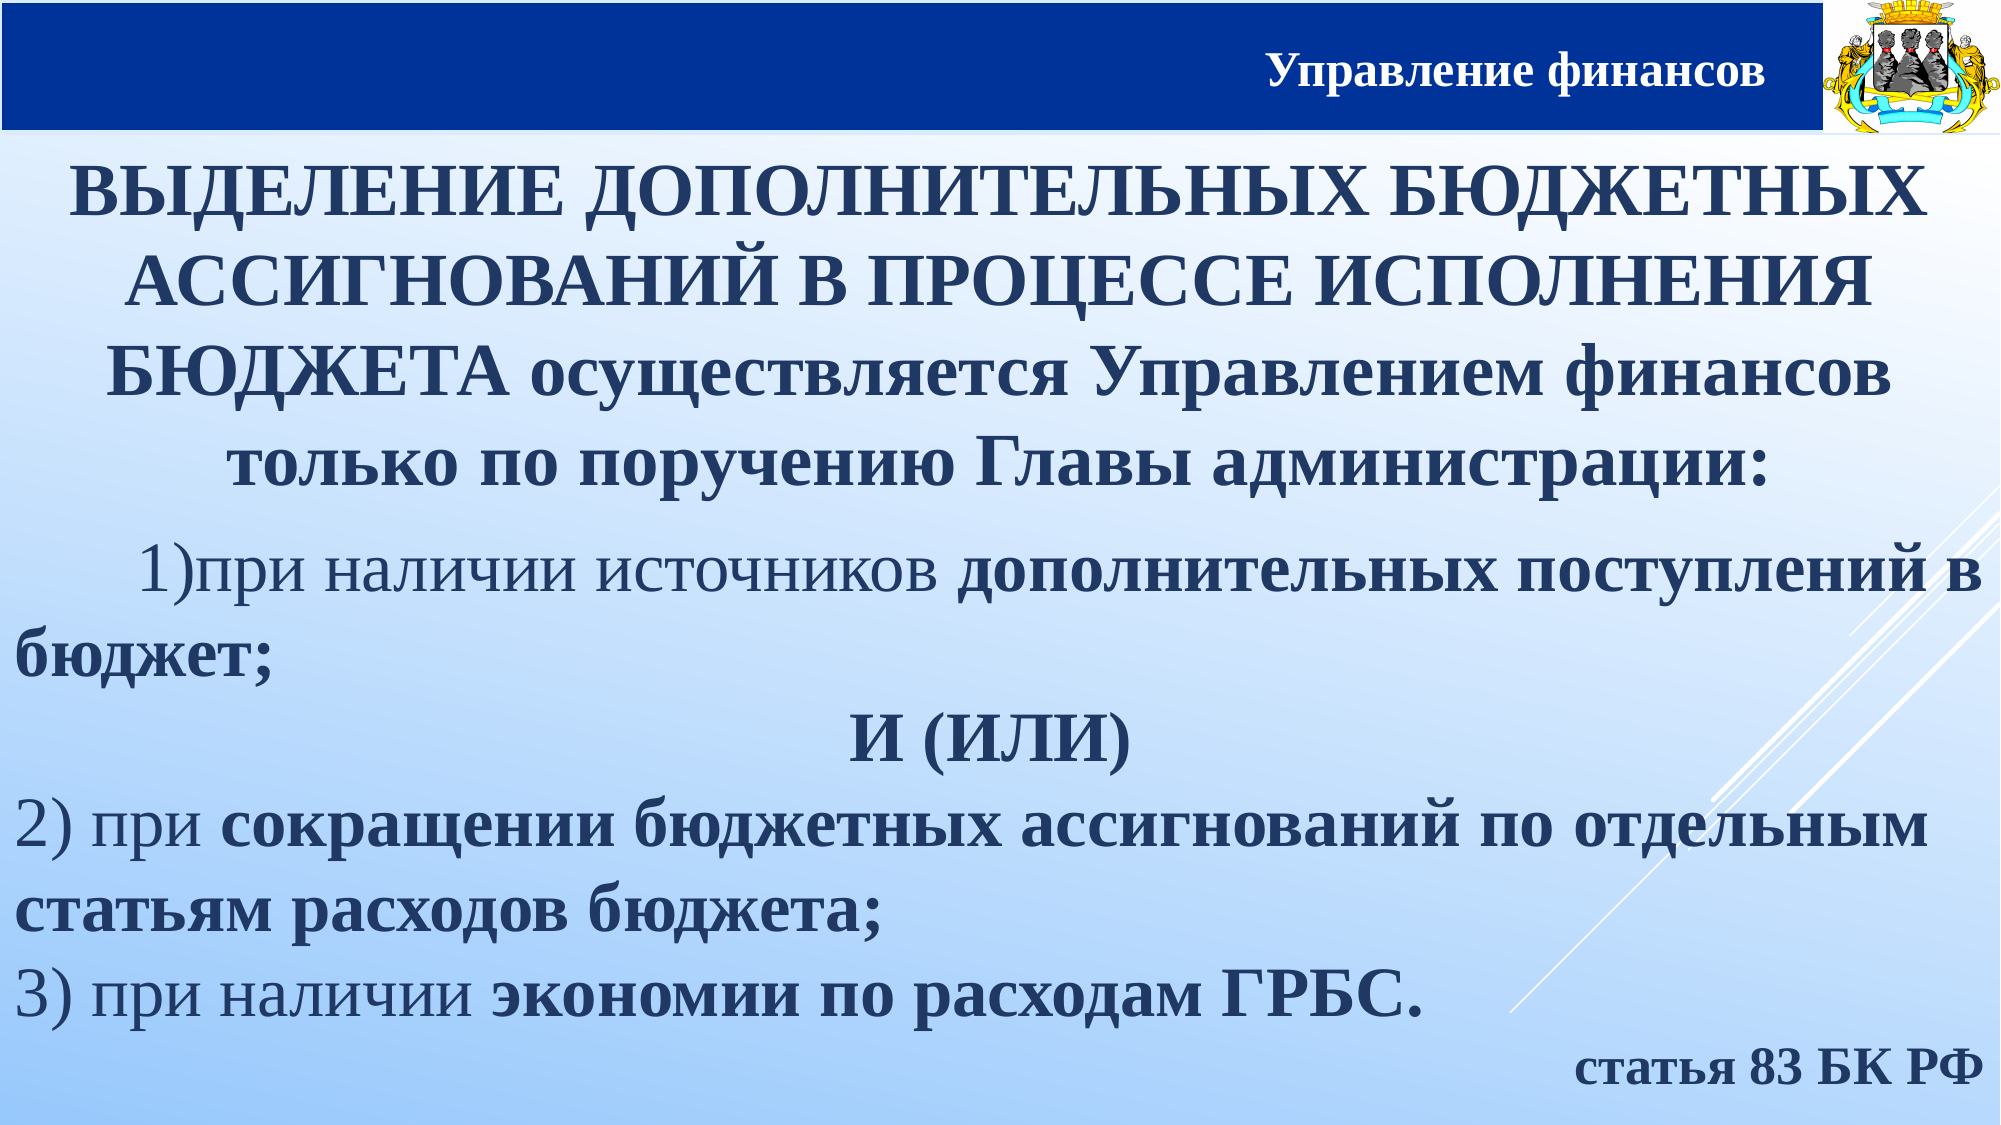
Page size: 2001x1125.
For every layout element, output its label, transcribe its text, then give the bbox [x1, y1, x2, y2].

picture [1823, 0, 2000, 134]
text_box ВЫДЕЛЕНИЕ ДОПОЛНИТЕЛЬНЫХ БЮДЖЕТНЫХ АССИГНОВАНИЙ В ПРОЦЕССЕ ИСПОЛНЕНИЯ БЮДЖЕТА осуществляется Управлением финансов только по поручению Главы администрации: при наличии источников дополнительных поступлений в бюджет; И (ИЛИ) 2) при сокращении бюджетных ассигнований по отдельным статьям расходов бюджета; 3) при наличии экономии по расходам ГРБС. статья 83 БК РФ [0, 132, 2000, 1103]
text_box Управление финансов [0, 0, 1823, 132]
